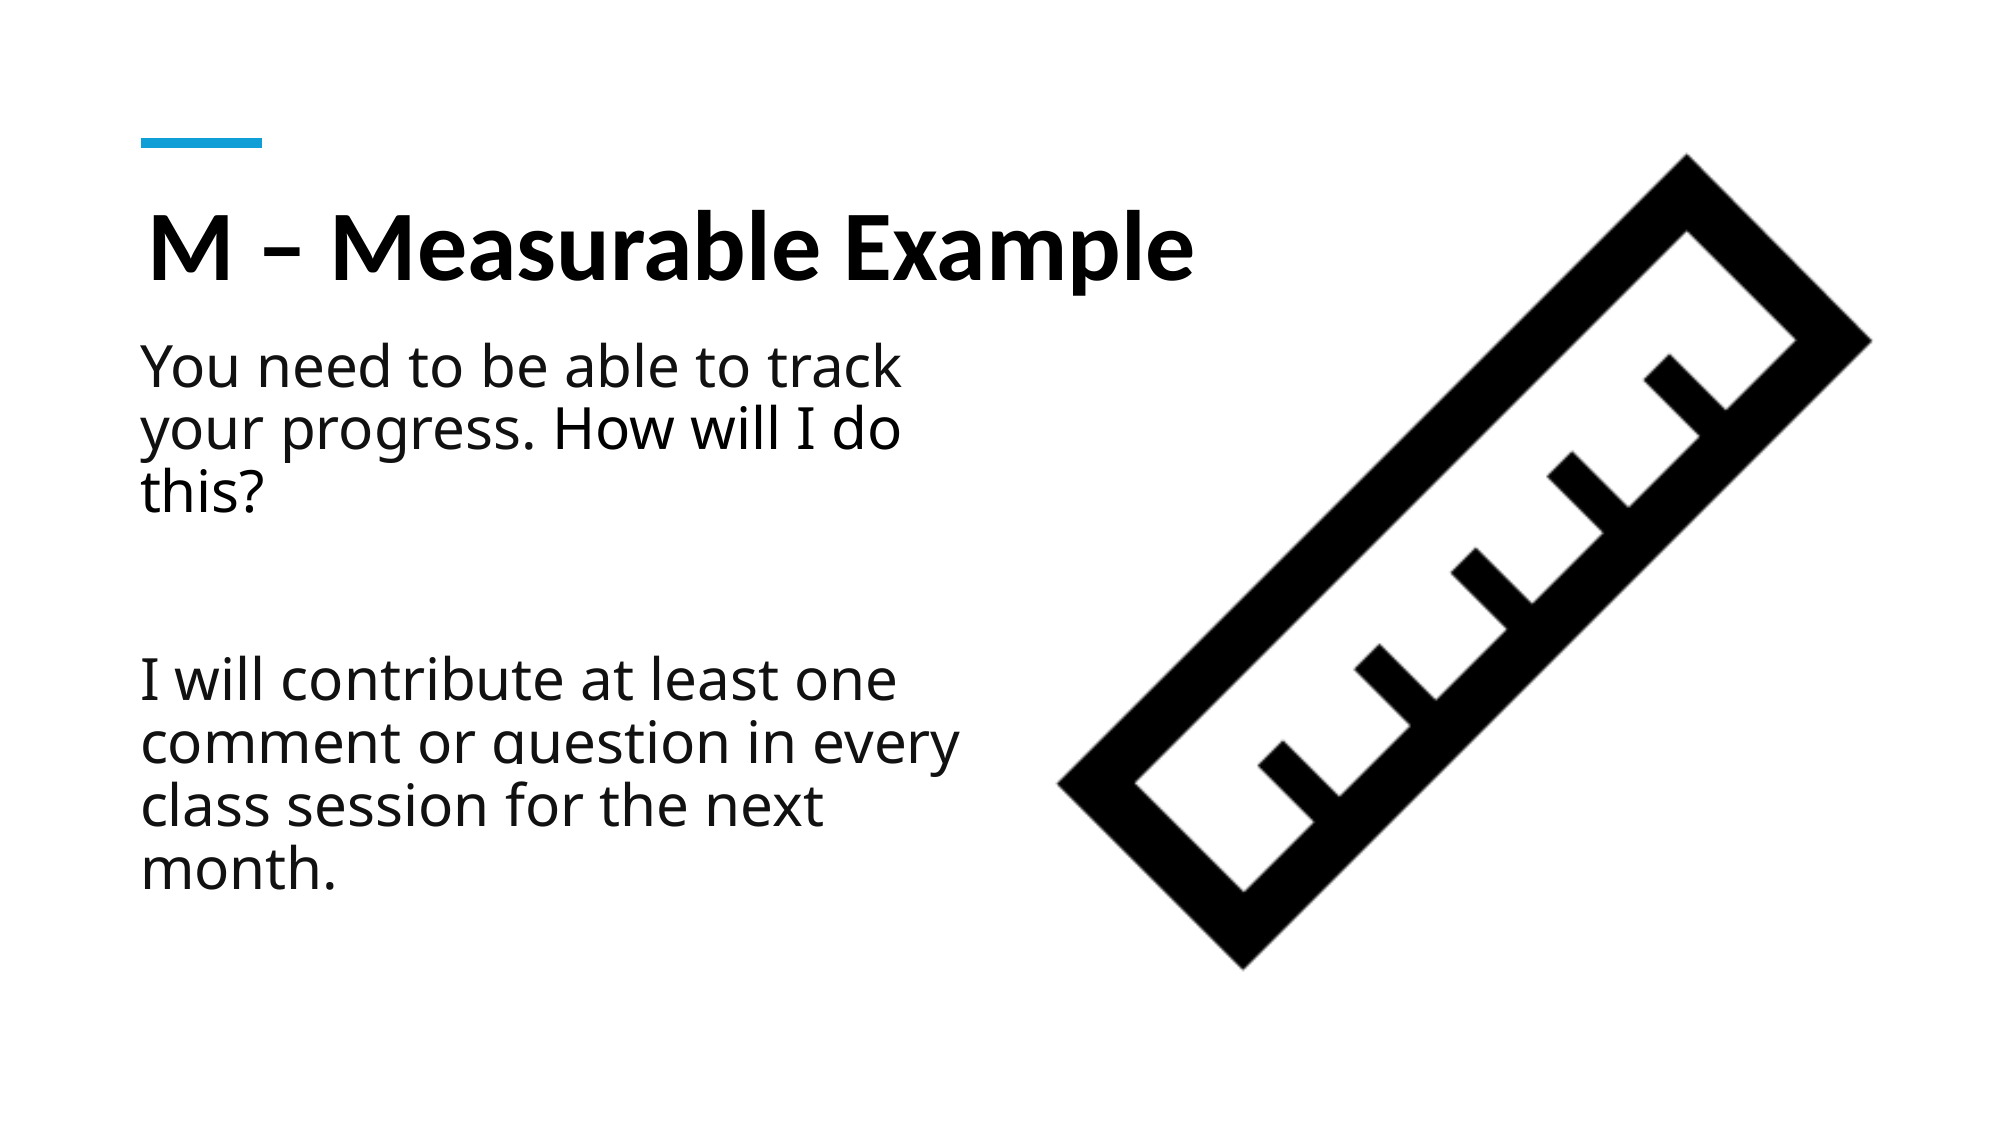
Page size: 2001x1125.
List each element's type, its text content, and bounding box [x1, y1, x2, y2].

picture [1028, 126, 1902, 1000]
title M – Measurable Example [132, 186, 1028, 329]
list You need to be able to track your progress. How will I do this? I will contribute at least one comment or question in every class session for the next month. [124, 329, 1029, 1043]
